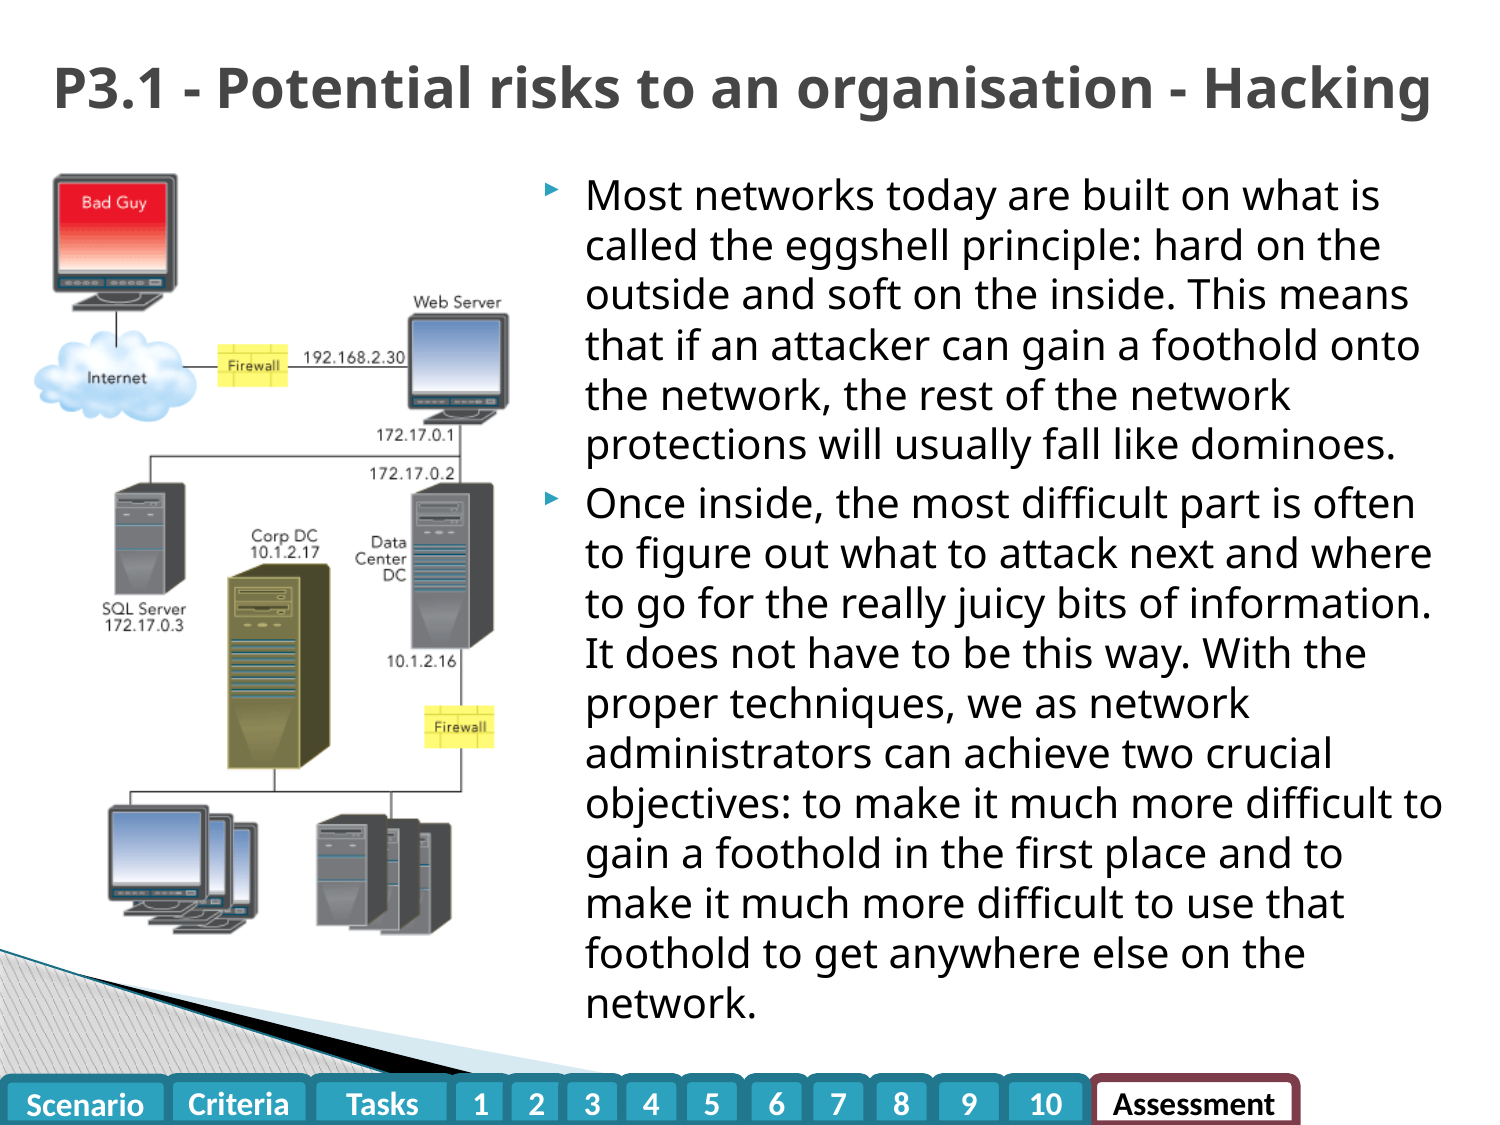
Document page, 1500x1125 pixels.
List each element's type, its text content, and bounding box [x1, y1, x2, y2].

list Most networks today are built on what is called the eggshell principle: hard on the outside and soft on the inside. This means that if an attacker can gain a foothold onto the network, the rest of the network protections will usually fall like dominoes. Once inside, the most difficult part is often to figure out what to attack next and where to go for the really juicy bits of information. It does not have to be this way. With the proper techniques, we as network administrators can achieve two crucial objectives: to make it much more difficult to gain a foothold in the first place and to make it much more difficult to use that foothold to get anywhere else on the network. [509, 160, 1471, 965]
title P3.1 - Potential risks to an organisation - Hacking [37, 23, 1462, 149]
picture [29, 172, 511, 936]
